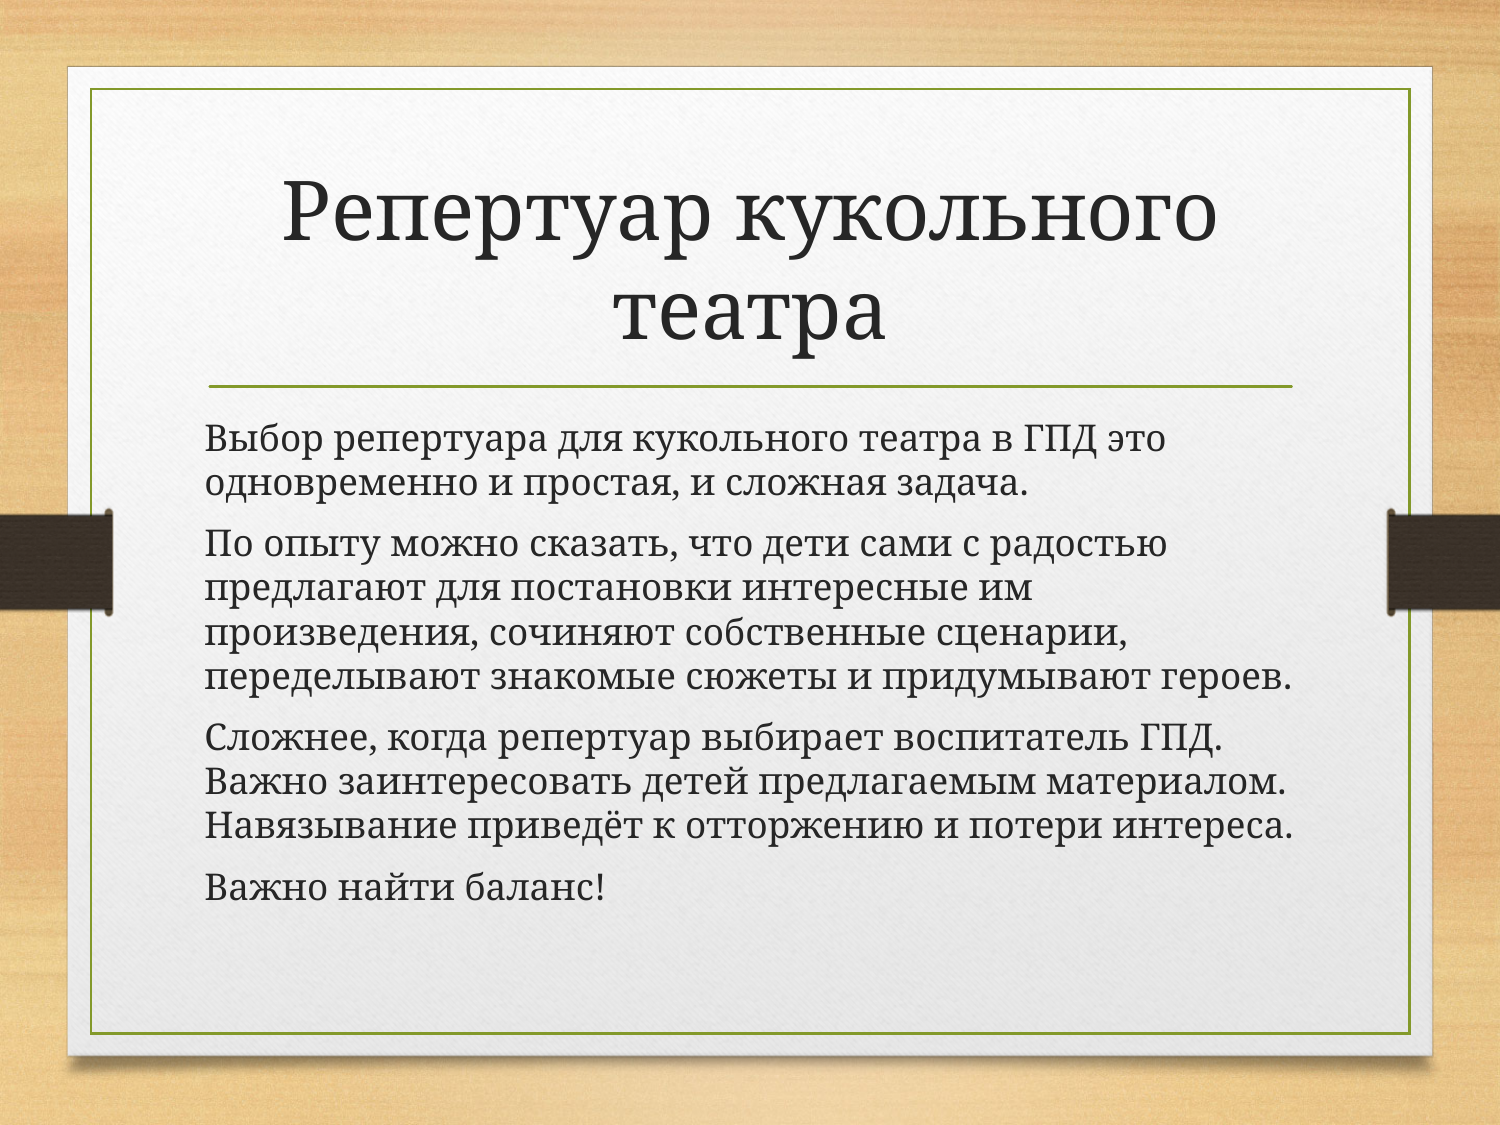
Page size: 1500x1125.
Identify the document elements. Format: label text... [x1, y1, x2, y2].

list Выбор репертуара для кукольного театра в ГПД это одновременно и простая, и сложная задача. По опыту можно сказать, что дети сами с радостью предлагают для постановки интересные им произведения, сочиняют собственные сценарии, переделывают знакомые сюжеты и придумывают героев. Сложнее, когда репертуар выбирает воспитатель ГПД. Важно заинтересовать детей предлагаемым материалом. Навязывание приведёт к отторжению и потери интереса. Важно найти баланс! [193, 408, 1309, 974]
title Репертуар кукольного театра [193, 150, 1309, 365]
picture [0, 0, 1500, 1125]
